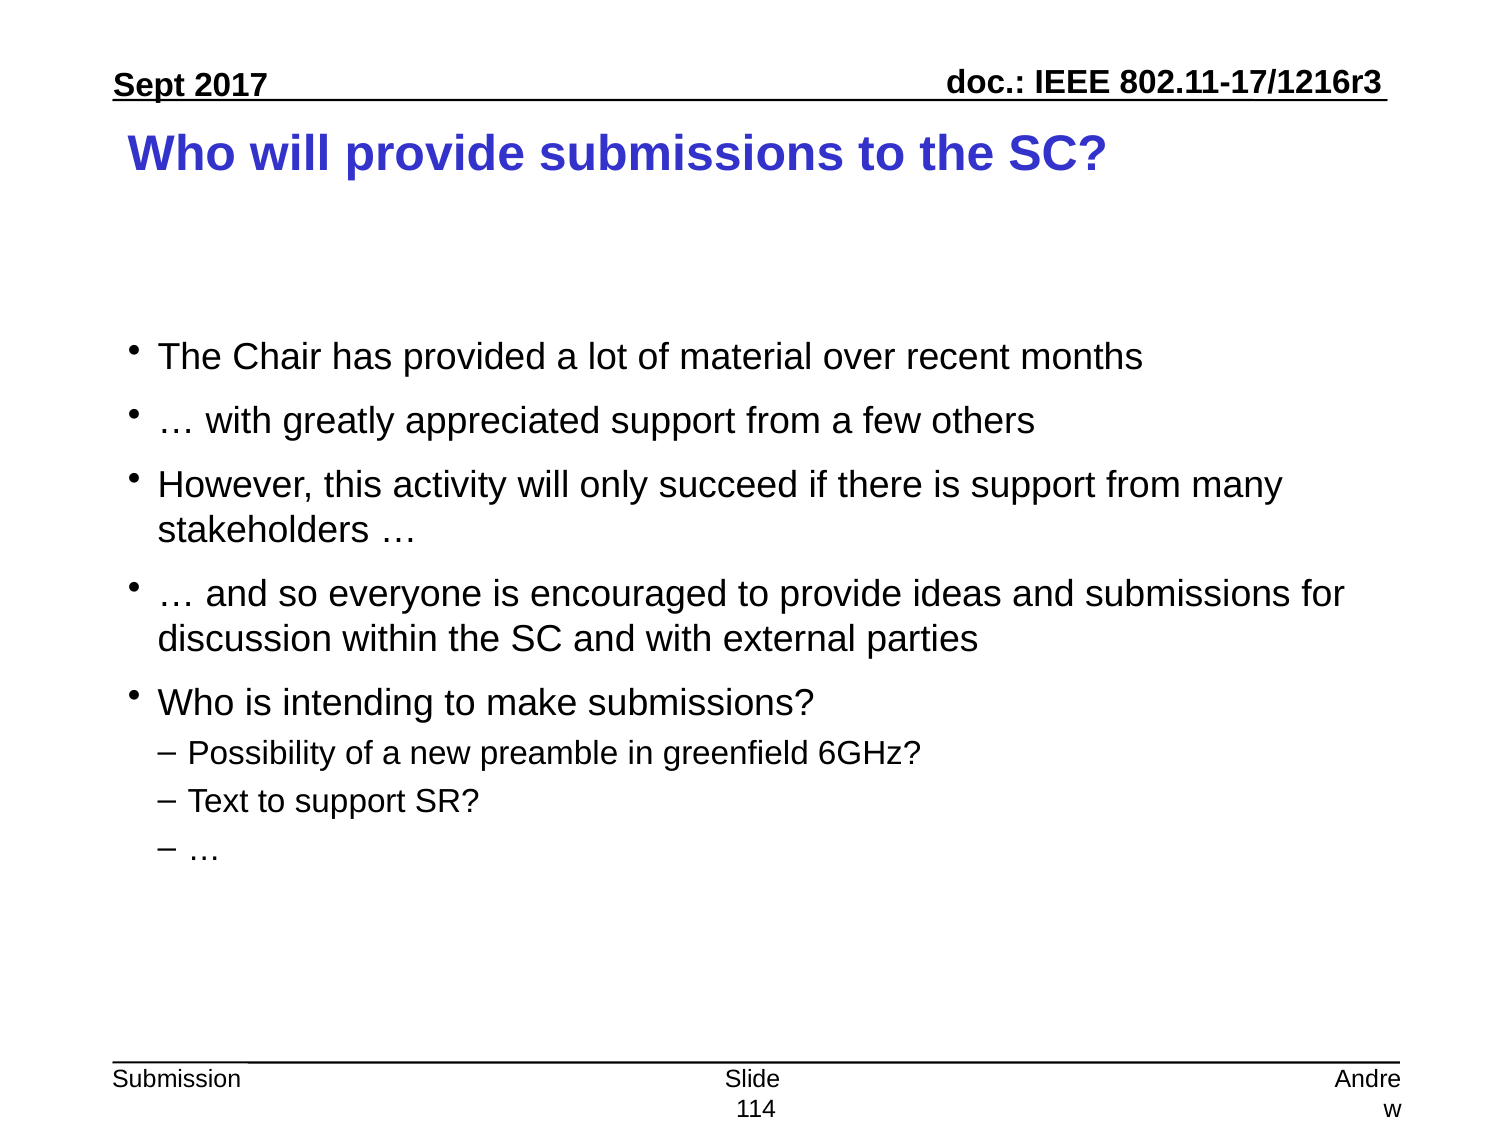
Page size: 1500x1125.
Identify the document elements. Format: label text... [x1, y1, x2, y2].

footer Andrew Myles, Cisco [1320, 1061, 1402, 1093]
title Who will provide submissions to the SC? [112, 112, 1388, 288]
list The Chair has provided a lot of material over recent months … with greatly appreciated support from a few others However, this activity will only succeed if there is support from many stakeholders … … and so everyone is encouraged to provide ideas and submissions for discussion within the SC and with external parties Who is intending to make submissions? Possibility of a new preamble in greenfield 6GHz? Text to support SR? … [112, 324, 1388, 1000]
slide_number Slide 114 [709, 1061, 803, 1093]
